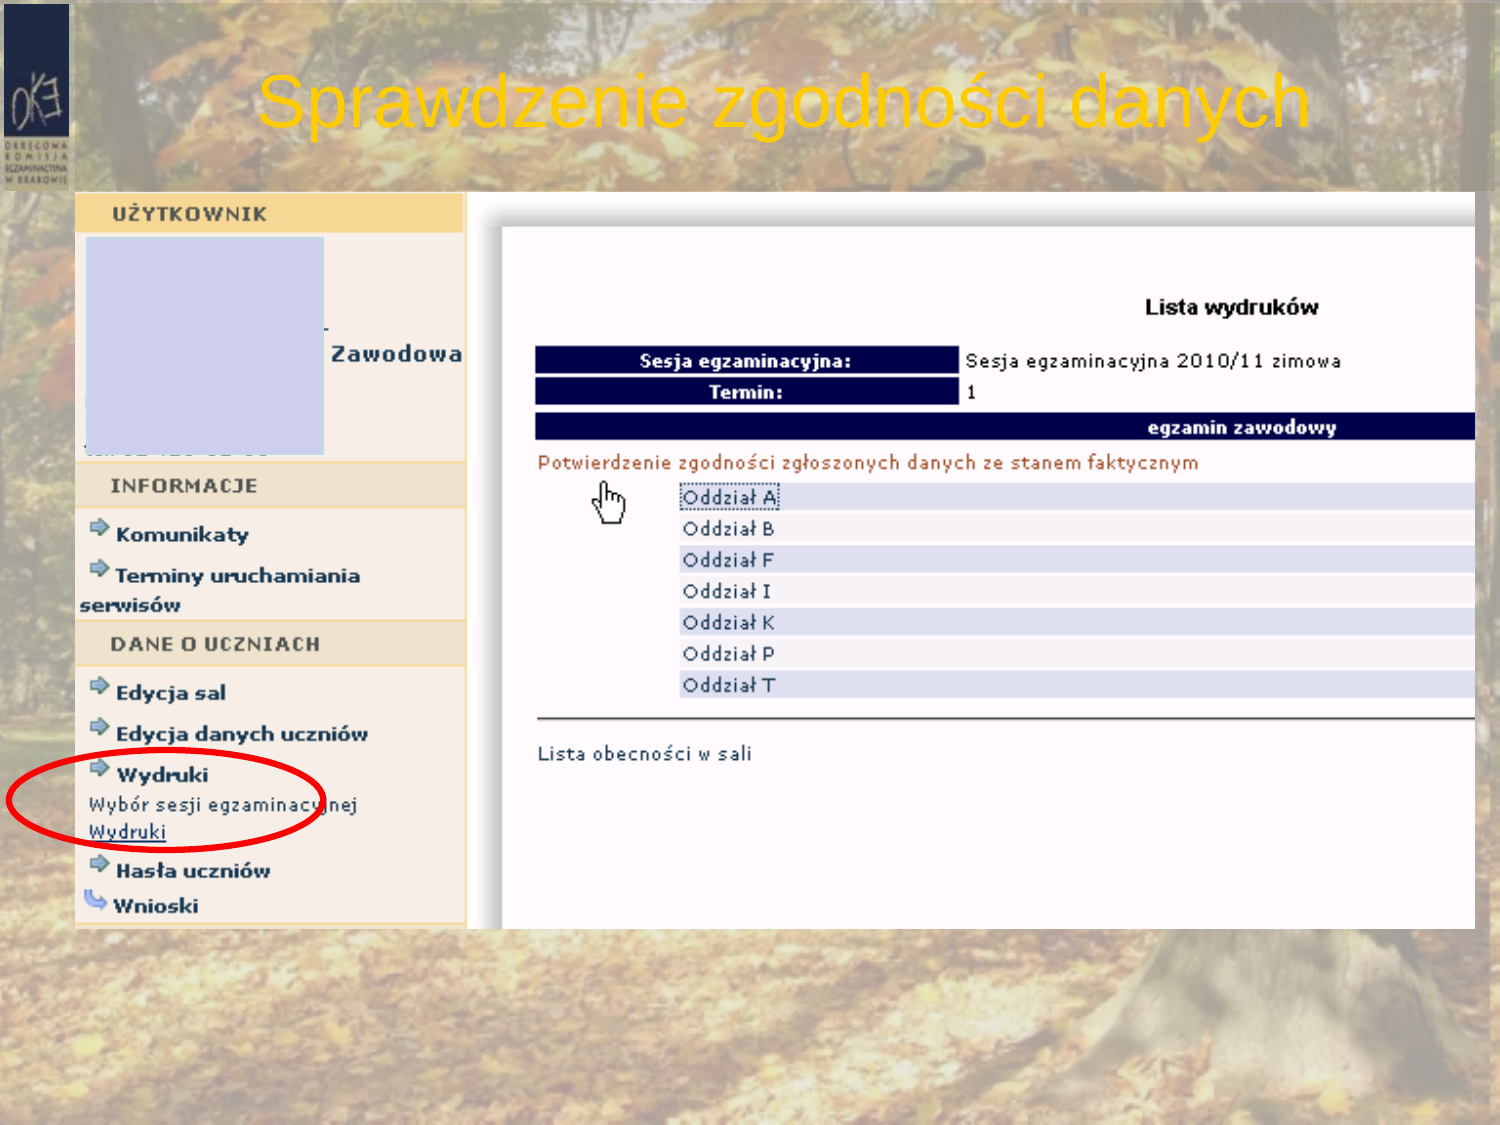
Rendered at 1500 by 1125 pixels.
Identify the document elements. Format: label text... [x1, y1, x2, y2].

picture [74, 192, 1475, 929]
text_box [8, 760, 69, 840]
title Sprawdzenie zgodności danych [74, 3, 1495, 192]
